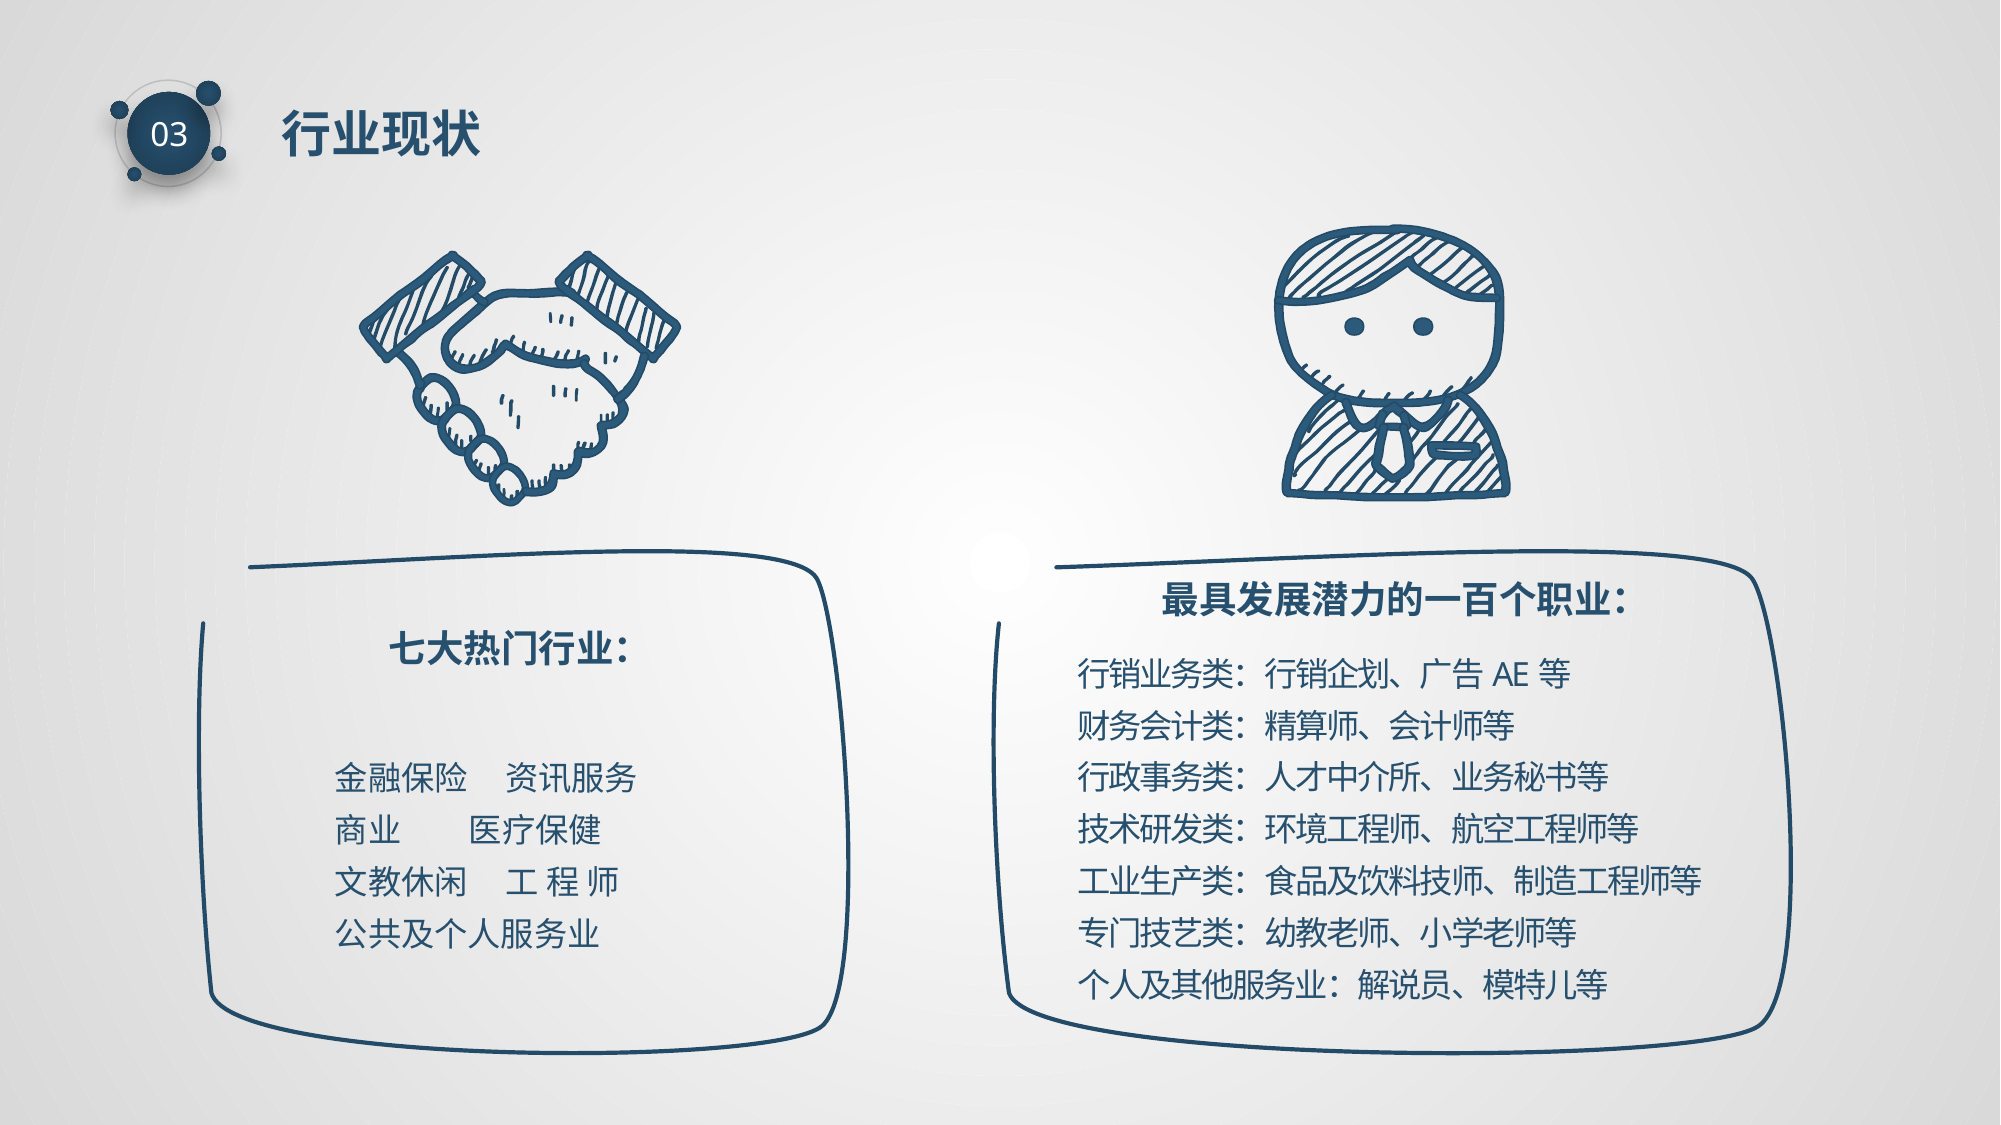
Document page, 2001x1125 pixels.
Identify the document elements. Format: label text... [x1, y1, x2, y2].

text_box [993, 551, 1791, 1054]
text_box 行销业务类：行销企划、广告AE等 财务会计类：精算师、会计师等 行政事务类：人才中介所、业务秘书等 技术研发类：环境工程师、航空工程师等 工业生产类：食品及饮料技师、制造工程师等 专门技艺类：幼教老师、小学老师等 个人及其他服务业：解说员、模特儿等 [1062, 633, 1723, 1012]
text_box 七大热门行业： [373, 617, 667, 678]
text_box [198, 551, 849, 1054]
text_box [110, 80, 226, 187]
text_box 金融保险 资讯服务 商业 医疗保健 文教休闲 工 程 师 公共及个人服务业 [320, 738, 720, 961]
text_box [1274, 225, 1510, 501]
text_box 行业现状 [266, 95, 497, 171]
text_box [359, 251, 681, 506]
